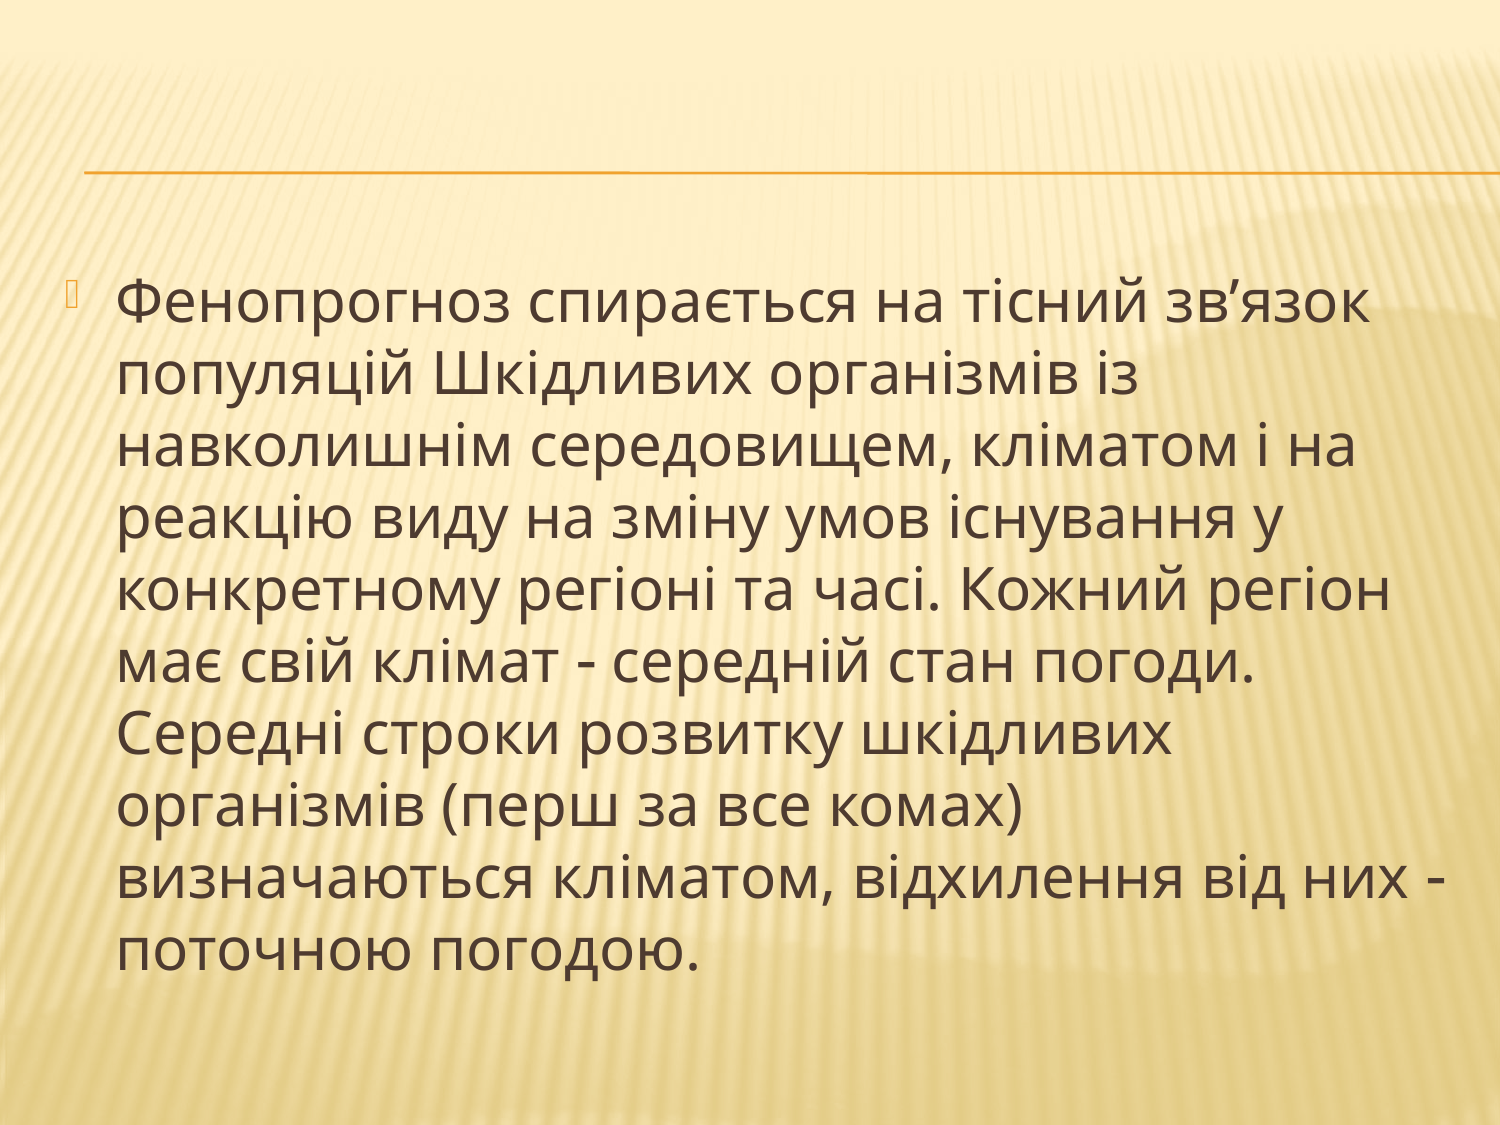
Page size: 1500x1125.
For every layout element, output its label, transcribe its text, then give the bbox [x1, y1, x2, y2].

list Фенопрогноз спирається на тісний зв’язок популяцій Шкідливих організмів із навколишнім середовищем, кліматом і на реакцію виду на зміну умов існування у конкретному регіоні та часі. Кожний регіон має свій клімат  середній стан погоди. Середні строки розвитку шкідливих організмів (перш за все комах) визначаються кліматом, відхилення від них  поточною погодою. [50, 254, 1475, 998]
